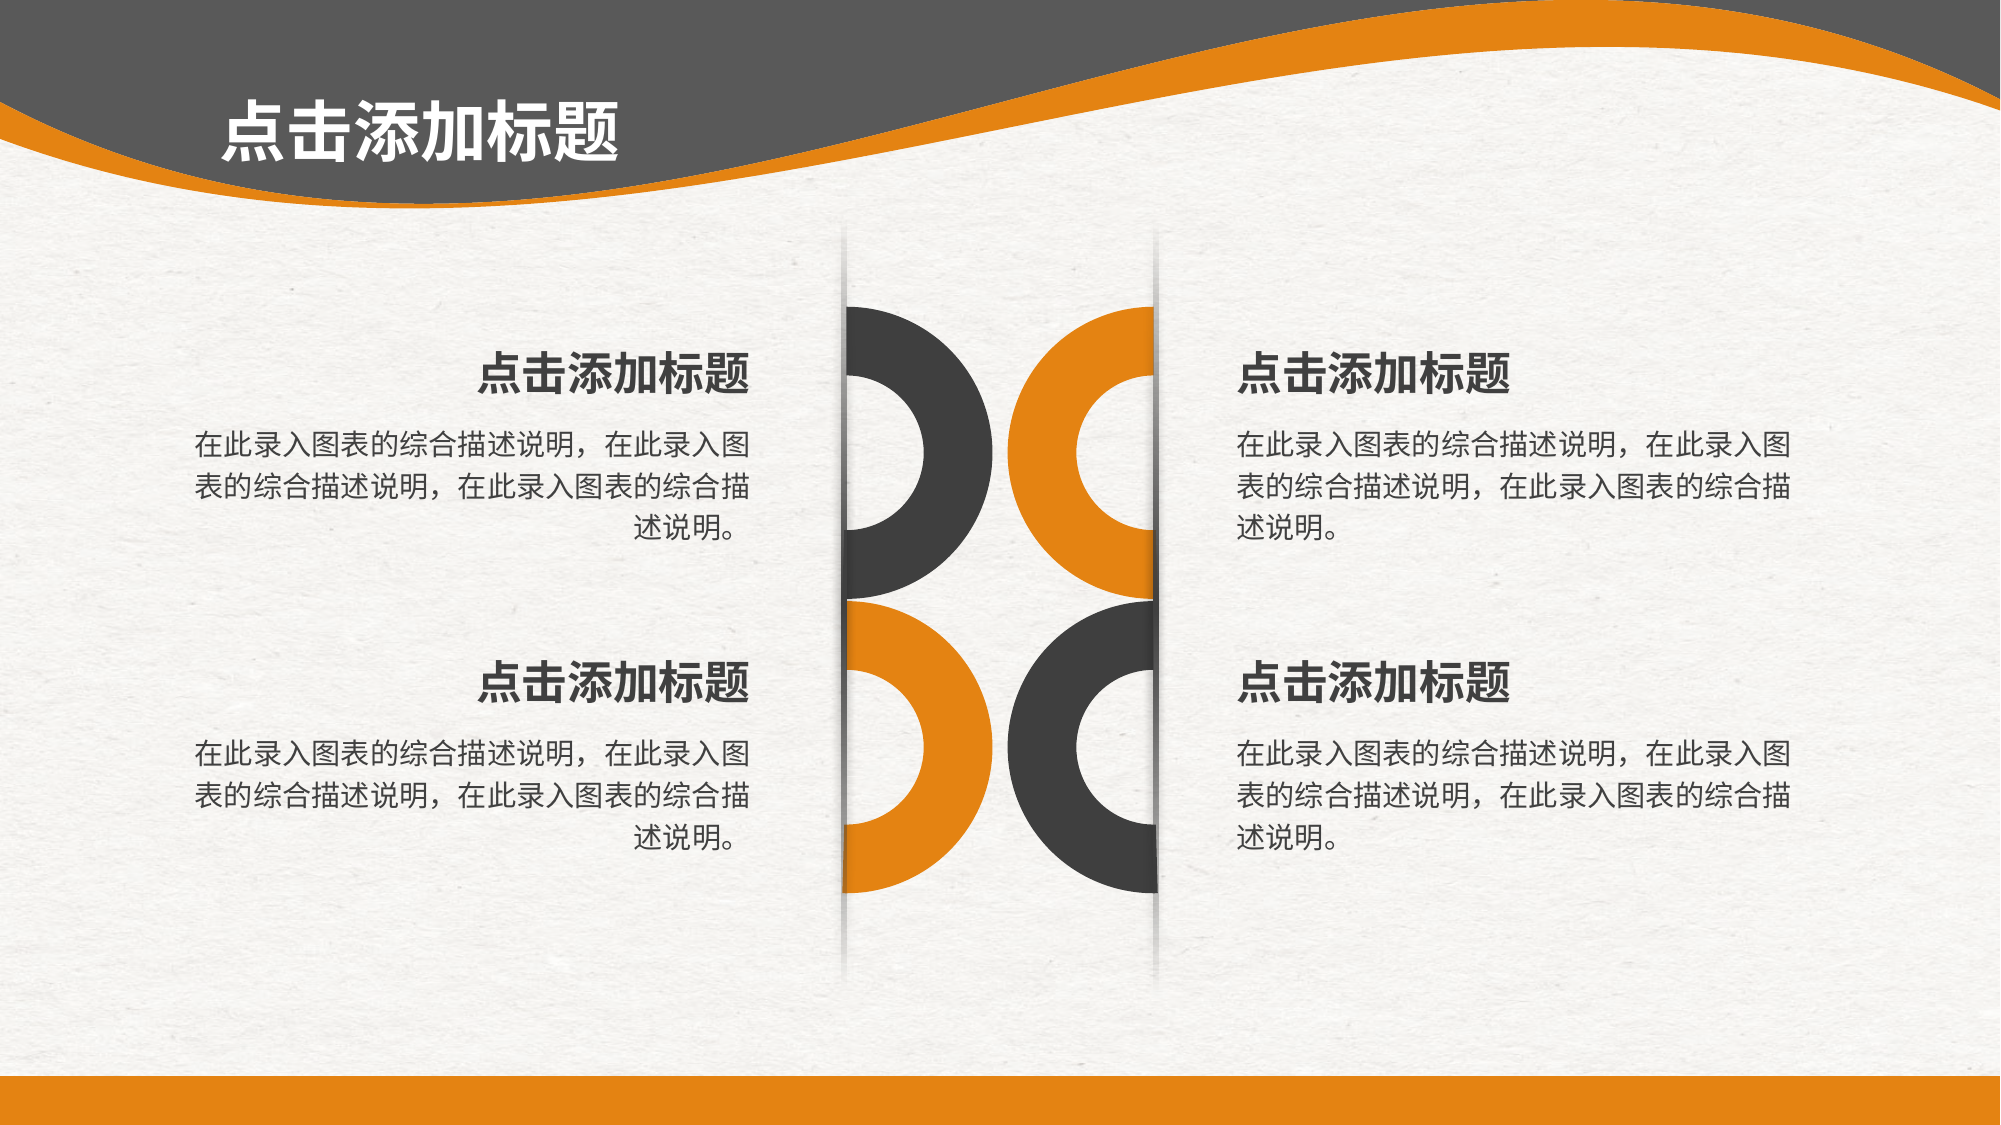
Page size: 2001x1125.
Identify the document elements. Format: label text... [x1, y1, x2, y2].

text_box 在此录入图表的综合描述说明，在此录入图表的综合描述说明，在此录入图表的综合描述说明。 [1221, 411, 1829, 553]
text_box 点击添加标题 [1221, 337, 1551, 408]
text_box 在此录入图表的综合描述说明，在此录入图表的综合描述说明，在此录入图表的综合描述说明。 [157, 720, 766, 862]
text_box 点击添加标题 [1221, 646, 1551, 717]
text_box 在此录入上述图表的描述说明，在此录入上述图表的描述说明，在此录入上述图表的描述说明，在此录入上述图表的描述说明，在此录入描述说明。 您的内容打在这里，或者通过复制您的文本后，在此框中选择粘贴，并选择只保留文字。您的内容打在这里，或者通过复制您的文本后。 [0, 47, 2000, 1076]
text_box 在此录入图表的综合描述说明，在此录入图表的综合描述说明，在此录入图表的综合描述说明。 [1221, 720, 1829, 862]
text_box 在此录入图表的综合描述说明，在此录入图表的综合描述说明，在此录入图表的综合描述说明。 [157, 411, 766, 553]
text_box 点击添加标题 [436, 646, 766, 717]
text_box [841, 217, 1159, 992]
text_box 点击添加标题 [436, 337, 766, 408]
text_box 点击添加标题 [204, 82, 636, 178]
